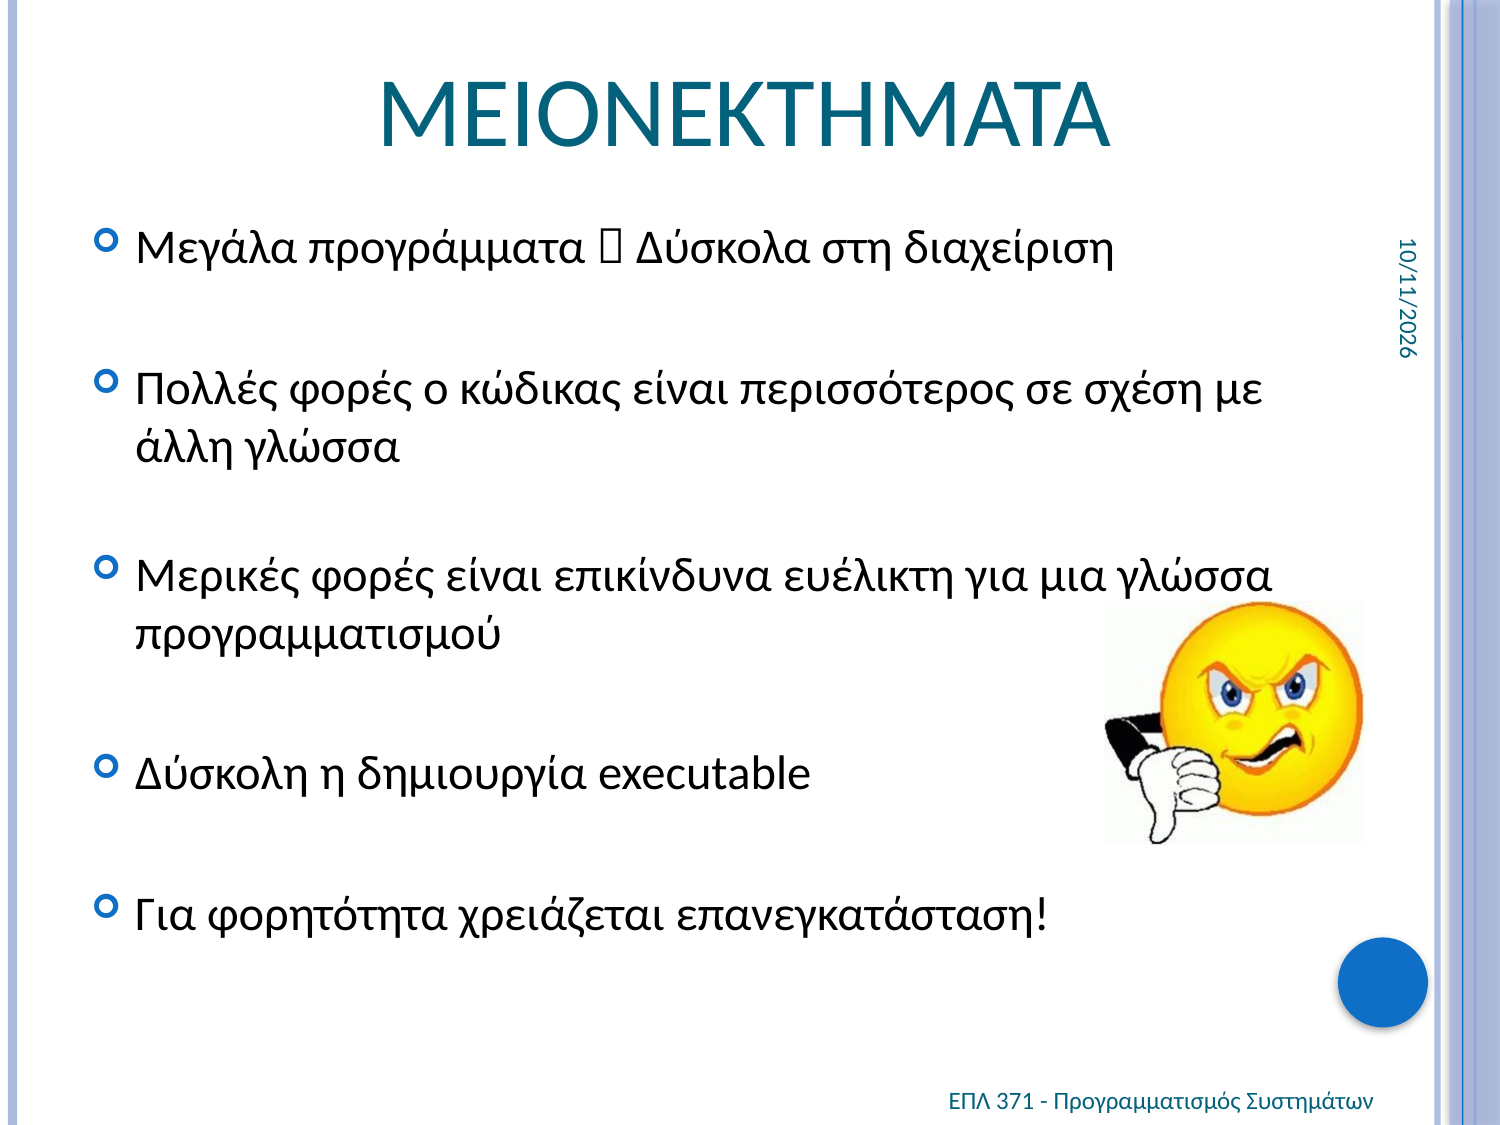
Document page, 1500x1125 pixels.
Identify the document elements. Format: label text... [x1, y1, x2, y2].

title ΜΕΙΟΝΕΚΤΗΜΑΤΑ [277, 30, 1211, 174]
picture [1103, 600, 1365, 845]
footer ΕΠΛ 371 - Προγραμματισμός Συστημάτων [933, 1069, 1459, 1125]
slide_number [1378, 43, 1442, 374]
list Μεγάλα προγράμματα  Δύσκολα στη διαχείριση Πολλές φορές ο κώδικας είναι περισσότερος σε σχέση με άλλη γλώσσα Μερικές φορές είναι επικίνδυνα ευέλικτη για μια γλώσσα προγραμματισμού Δύσκολη η δημιουργία executable Για φορητότητα χρειάζεται επανεγκατάσταση! [76, 208, 1302, 1008]
